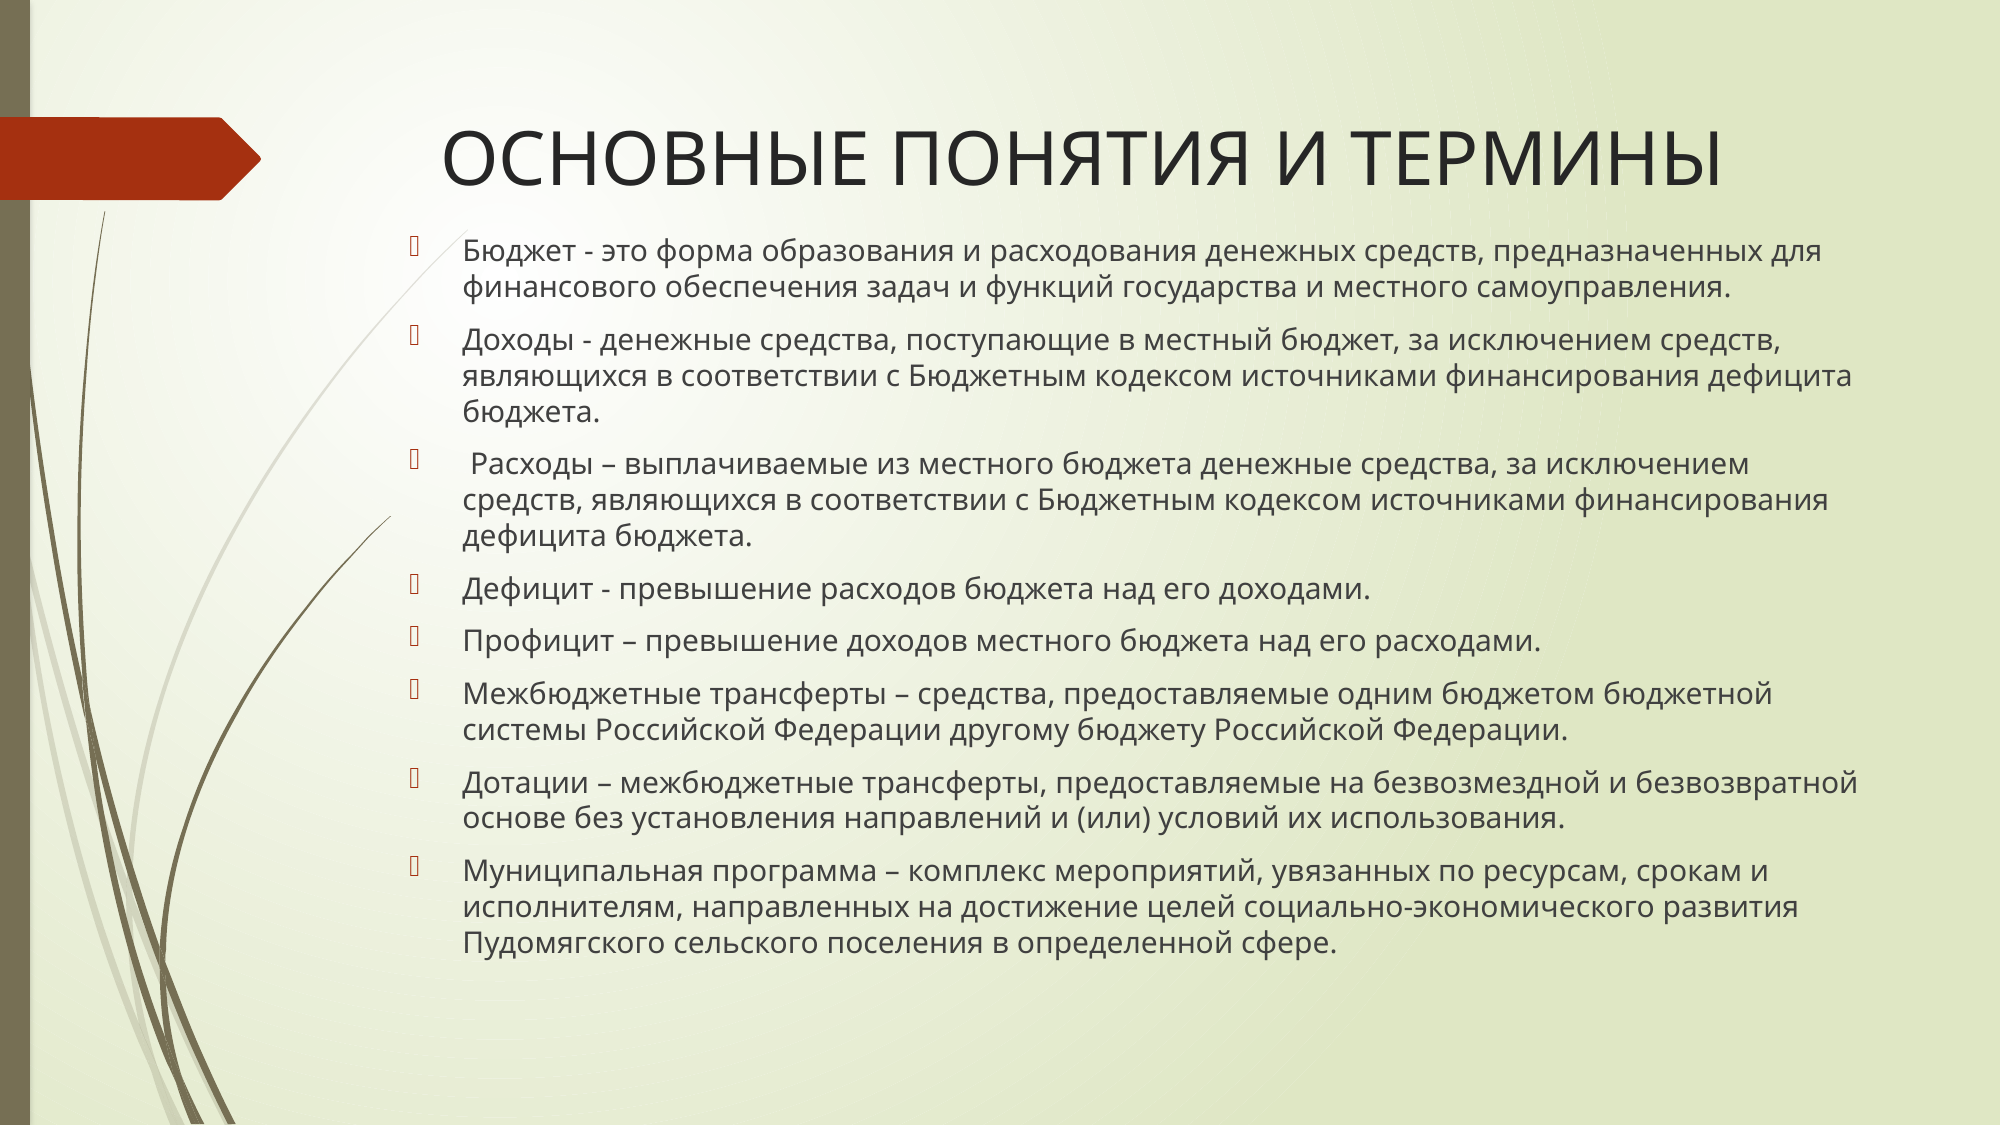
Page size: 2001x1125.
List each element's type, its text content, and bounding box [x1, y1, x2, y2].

list Бюджет - это форма образования и расходования денежных средств, предназначенных для финансового обеспечения задач и функций государства и местного самоуправления. Доходы - денежные средства, поступающие в местный бюджет, за исключением средств, являющихся в соответствии с Бюджетным кодексом источниками финансирования дефицита бюджета. Расходы – выплачиваемые из местного бюджета денежные средства, за исключением средств, являющихся в соответствии с Бюджетным кодексом источниками финансирования дефицита бюджета. Дефицит - превышение расходов бюджета над его доходами. Профицит – превышение доходов местного бюджета над его расходами. Межбюджетные трансферты – средства, предоставляемые одним бюджетом бюджетной системы Российской Федерации другому бюджету Российской Федерации. Дотации – межбюджетные трансферты, предоставляемые на безвозмездной и безвозвратной основе без установления направлений и (или) условий их использования. Муниципальная программа – комплекс мероприятий, увязанных по ресурсам, срокам и исполнителям, направленных на достижение целей социально-экономического развития Пудомягского сельского поселения в определенной сфере. [394, 224, 1888, 970]
title ОСНОВНЫЕ ПОНЯТИЯ И ТЕРМИНЫ [425, 102, 1888, 224]
